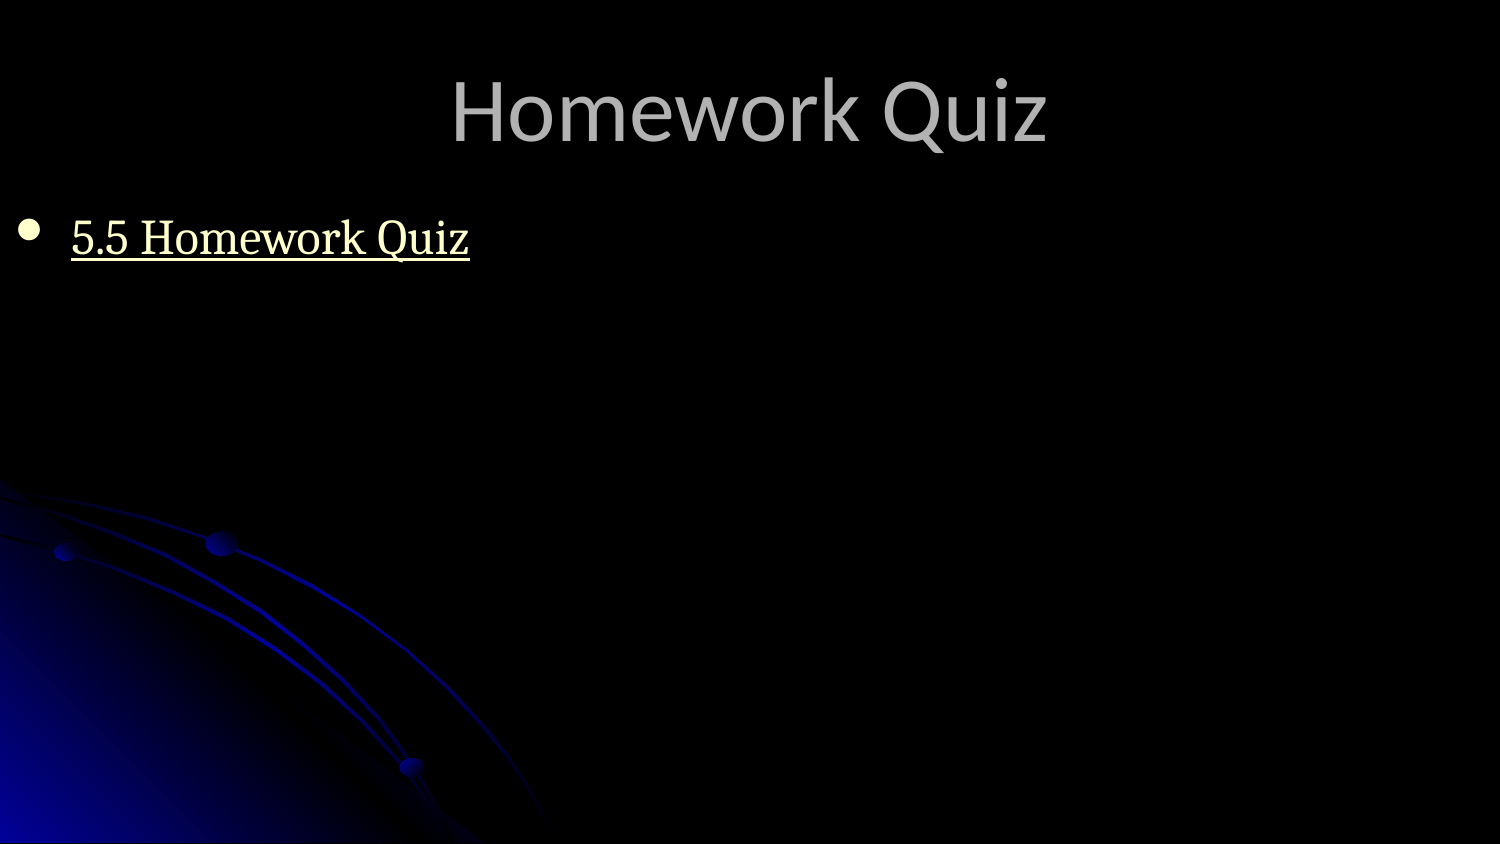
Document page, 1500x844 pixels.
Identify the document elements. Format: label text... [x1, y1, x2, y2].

list 5.5 Homework Quiz [0, 196, 1500, 755]
title Homework Quiz [0, 33, 1500, 175]
